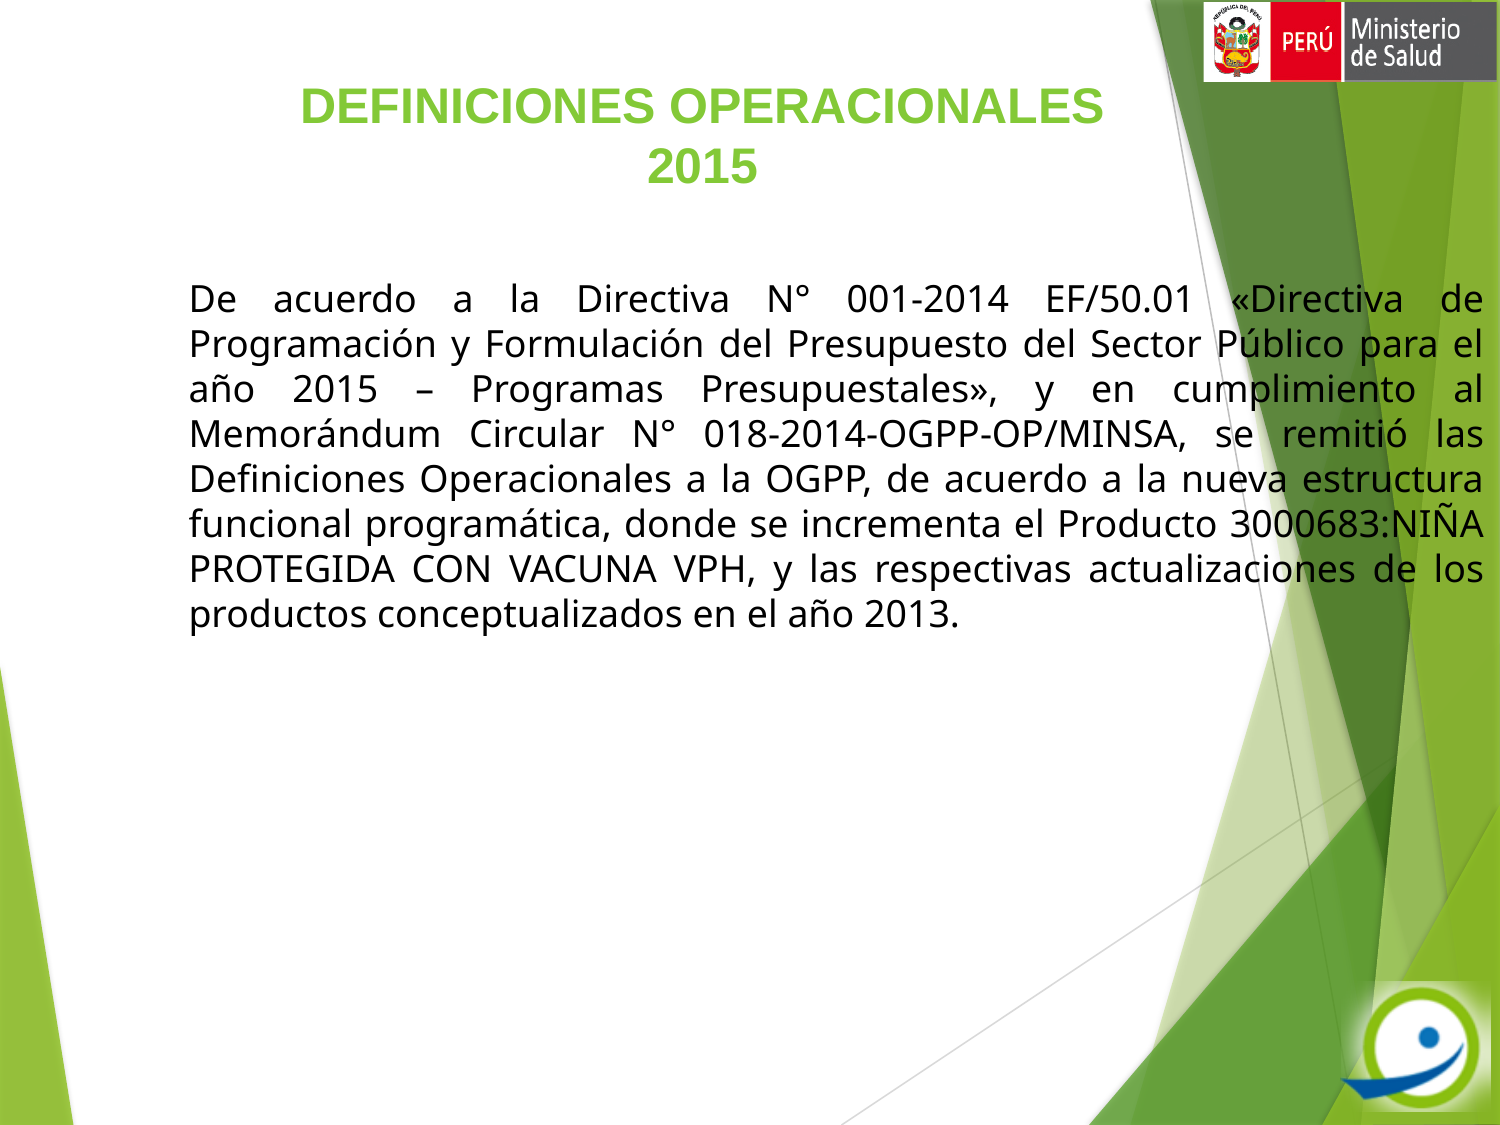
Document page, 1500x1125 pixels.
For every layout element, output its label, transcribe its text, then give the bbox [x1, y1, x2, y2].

picture [1339, 981, 1491, 1113]
text_box DEFINICIONES OPERACIONALES 2015 [242, 66, 1164, 202]
title De acuerdo a la Directiva N° 001-2014 EF/50.01 «Directiva de Programación y Formulación del Presupuesto del Sector Público para el año 2015 – Programas Presupuestales», y en cumplimiento al Memorándum Circular N° 018-2014-OGPP-OP/MINSA, se remitió las Definiciones Operacionales a la OGPP, de acuerdo a la nueva estructura funcional programática, donde se incrementa el Producto 3000683:NIÑA PROTEGIDA CON VACUNA VPH, y las respectivas actualizaciones de los productos conceptualizados en el año 2013. [173, 266, 1500, 693]
picture [1203, 1, 1498, 91]
